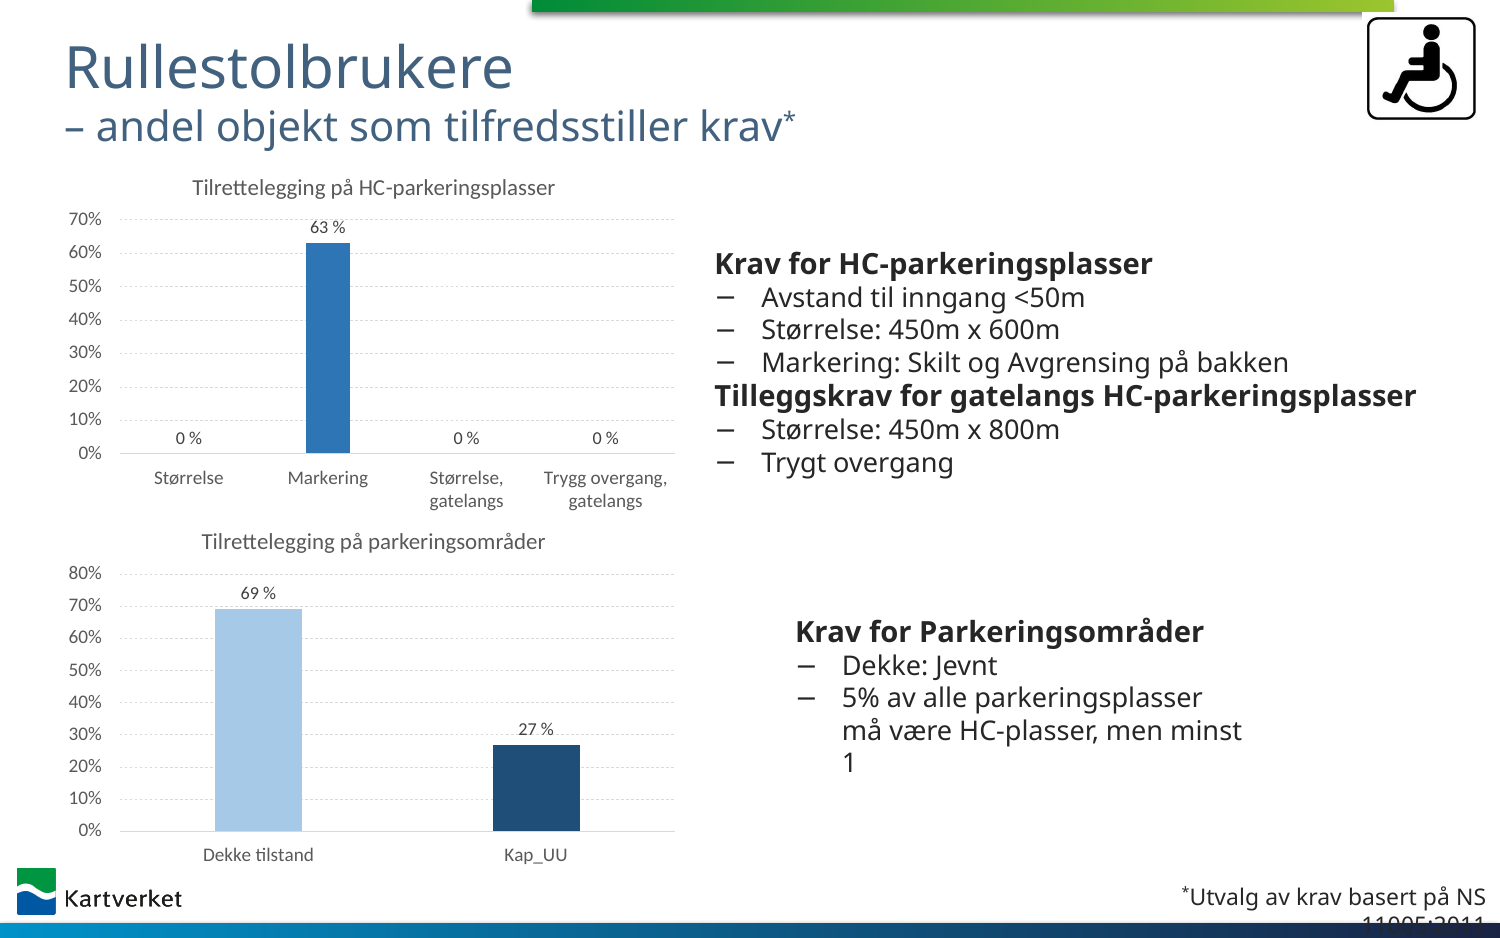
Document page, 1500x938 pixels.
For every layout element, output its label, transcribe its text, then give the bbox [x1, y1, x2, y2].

text_box Krav for Parkeringsområder Dekke: Jevnt 5% av alle parkeringsplasser må være HC-plasser, men minst 1 [780, 605, 1261, 786]
text_box Rullestolbrukere – andel objekt som tilfredsstiller krav* [49, 25, 1431, 158]
picture [62, 520, 686, 874]
text_box Krav for HC-parkeringsplasser Avstand til inngang <50m Størrelse: 450m x 600m Markering: Skilt og Avgrensing på bakken Tilleggskrav for gatelangs HC-parkeringsplasser Størrelse: 450m x 800m Trygt overgang [699, 237, 1433, 485]
text_box *Utvalg av krav basert på NS 11005:2011 [1068, 873, 1500, 938]
picture [62, 166, 686, 519]
picture [1362, 12, 1481, 126]
